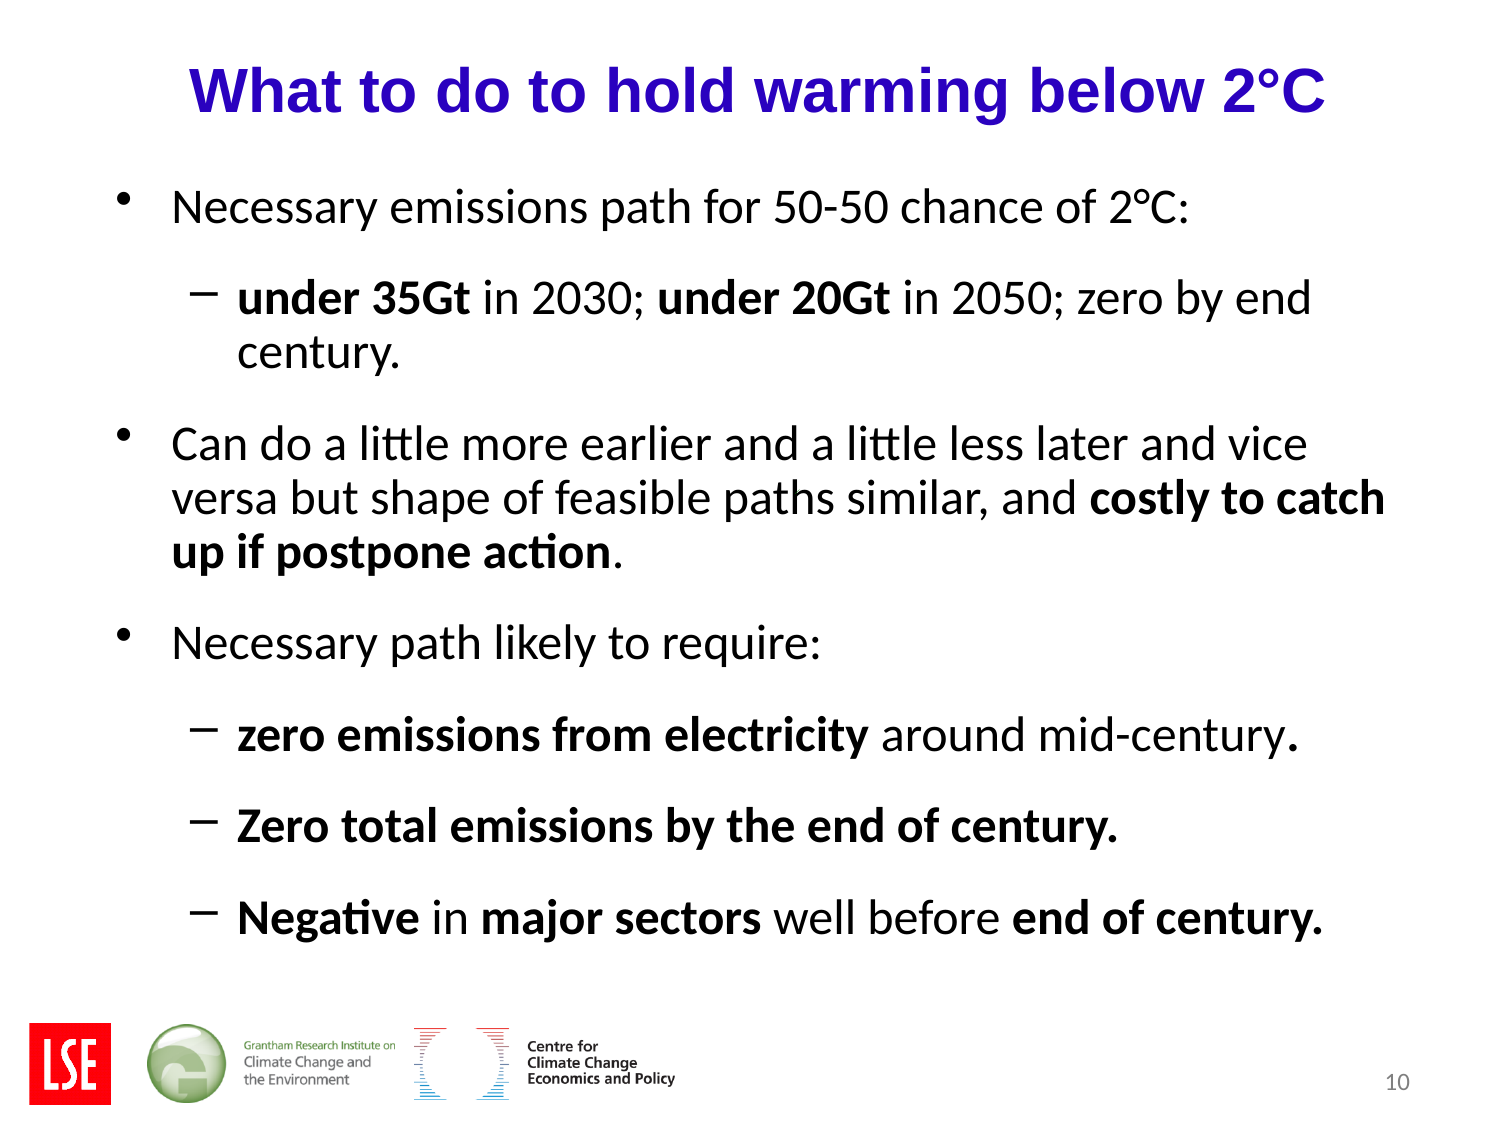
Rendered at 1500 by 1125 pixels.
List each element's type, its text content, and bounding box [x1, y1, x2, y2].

picture [147, 1024, 395, 1103]
list Necessary emissions path for 50-50 chance of 2°C: under 35Gt in 2030; under 20Gt in 2050; zero by end century. Can do a little more earlier and a little less later and vice versa but shape of feasible paths similar, and costly to catch up if postpone action. Necessary path likely to require: zero emissions from electricity around mid-century. Zero total emissions by the end of century. Negative in major sectors well before end of century. [100, 172, 1425, 953]
picture [414, 1028, 675, 1100]
title What to do to hold warming below 2°C [87, 42, 1431, 133]
